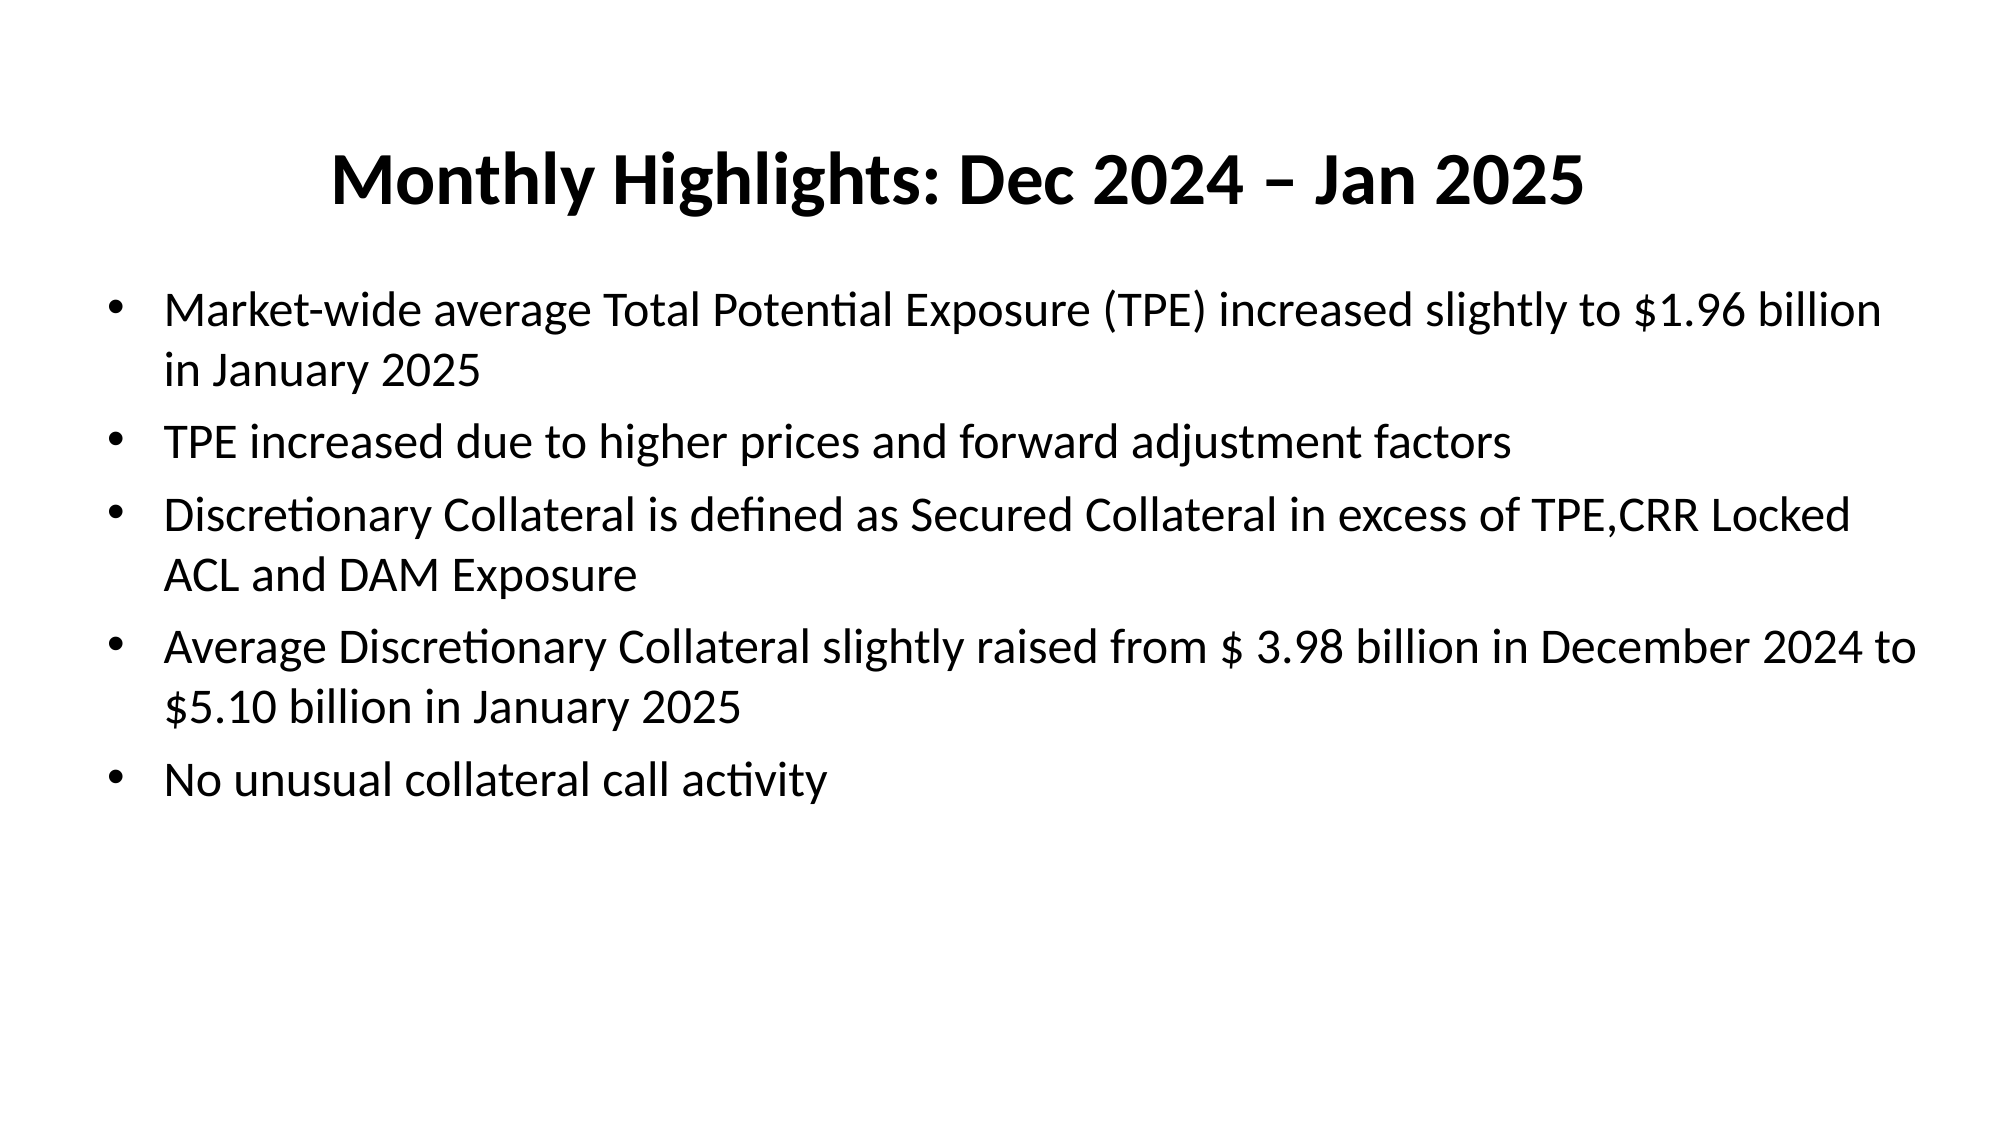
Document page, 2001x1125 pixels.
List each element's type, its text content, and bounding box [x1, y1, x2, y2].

text_box Market-wide average Total Potential Exposure (TPE) increased slightly to $1.96 billion in January 2025 TPE increased due to higher prices and forward adjustment factors Discretionary Collateral is defined as Secured Collateral in excess of TPE,CRR Locked ACL and DAM Exposure Average Discretionary Collateral slightly raised from $ 3.98 billion in December 2024 to $5.10 billion in January 2025 No unusual collateral call activity [92, 268, 1940, 814]
title Monthly Highlights: Dec 2024 – Jan 2025 [167, 107, 1750, 229]
